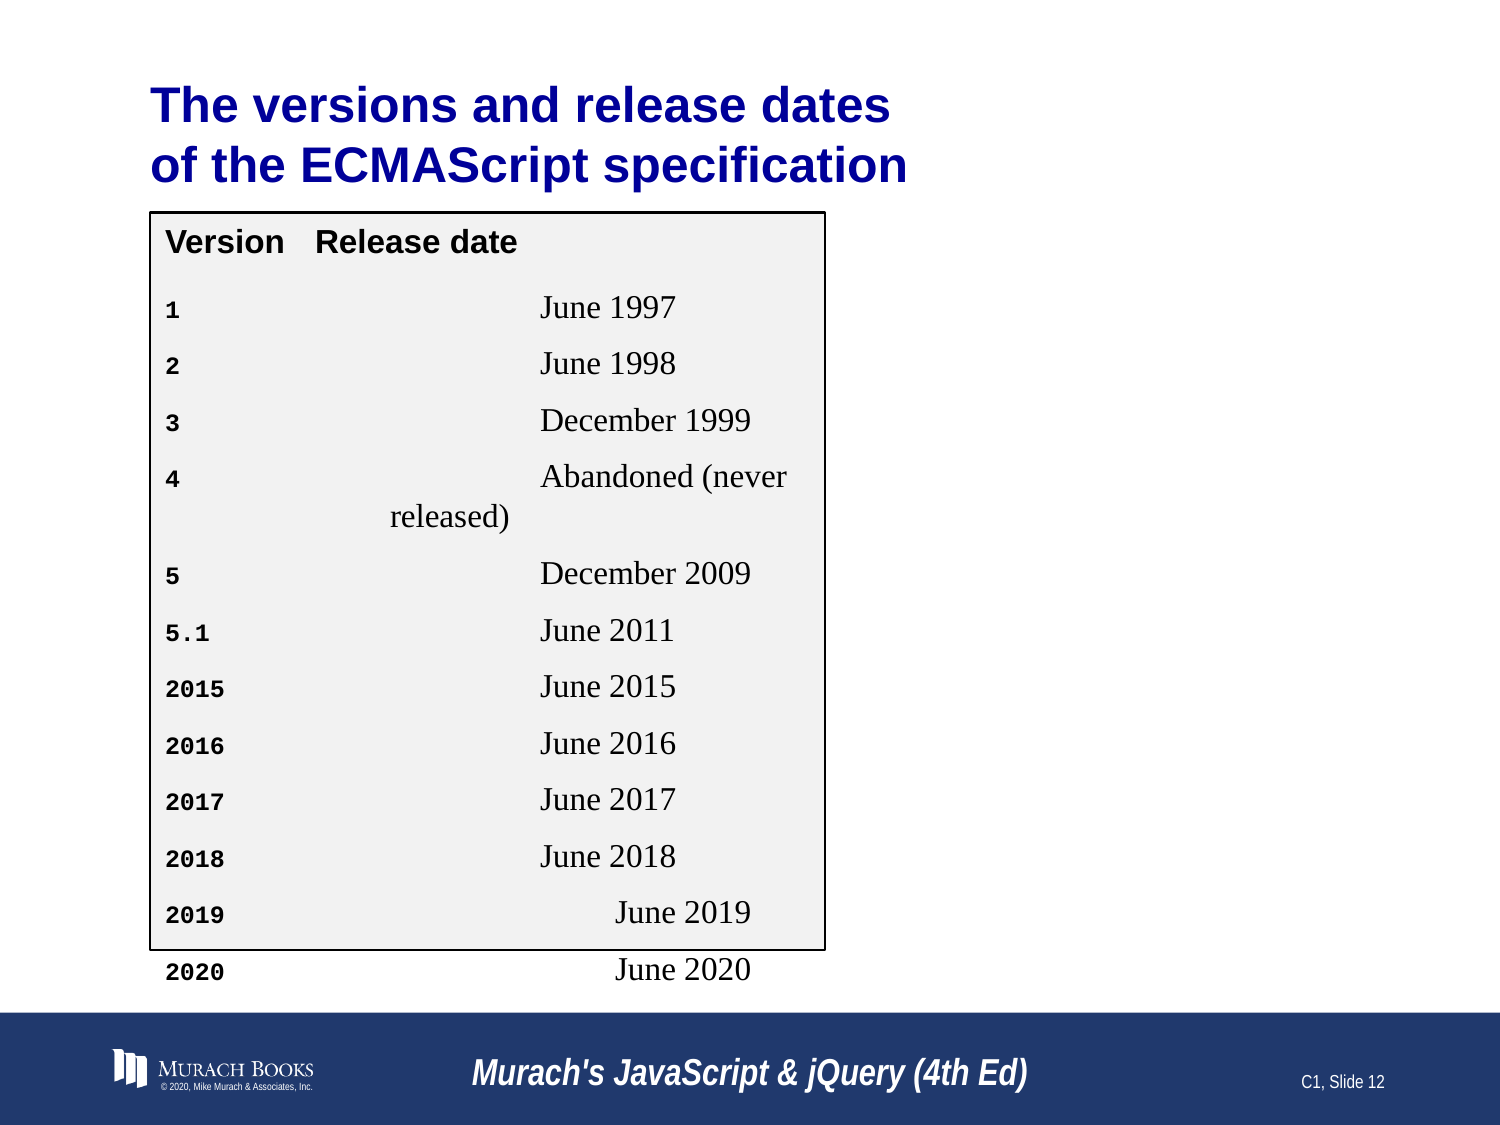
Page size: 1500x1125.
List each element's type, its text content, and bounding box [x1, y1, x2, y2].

title The versions and release dates of the ECMAScript specification [150, 102, 1350, 164]
slide_number C1, Slide 12 [1087, 1025, 1400, 1100]
slide_number Murach's JavaScript & jQuery (4th Ed) [463, 1025, 1050, 1100]
footer © 2020, Mike Murach & Associates, Inc. [12, 1025, 463, 1100]
list Version Release date 1 June 1997 2 June 1998 3 December 1999 4 Abandoned (never released) 5 December 2009 5.1 June 2011 2015 June 2015 2016 June 2016 2017 June 2017 2018 June 2018 2019 June 2019 2020 June 2020 [147, 210, 828, 953]
